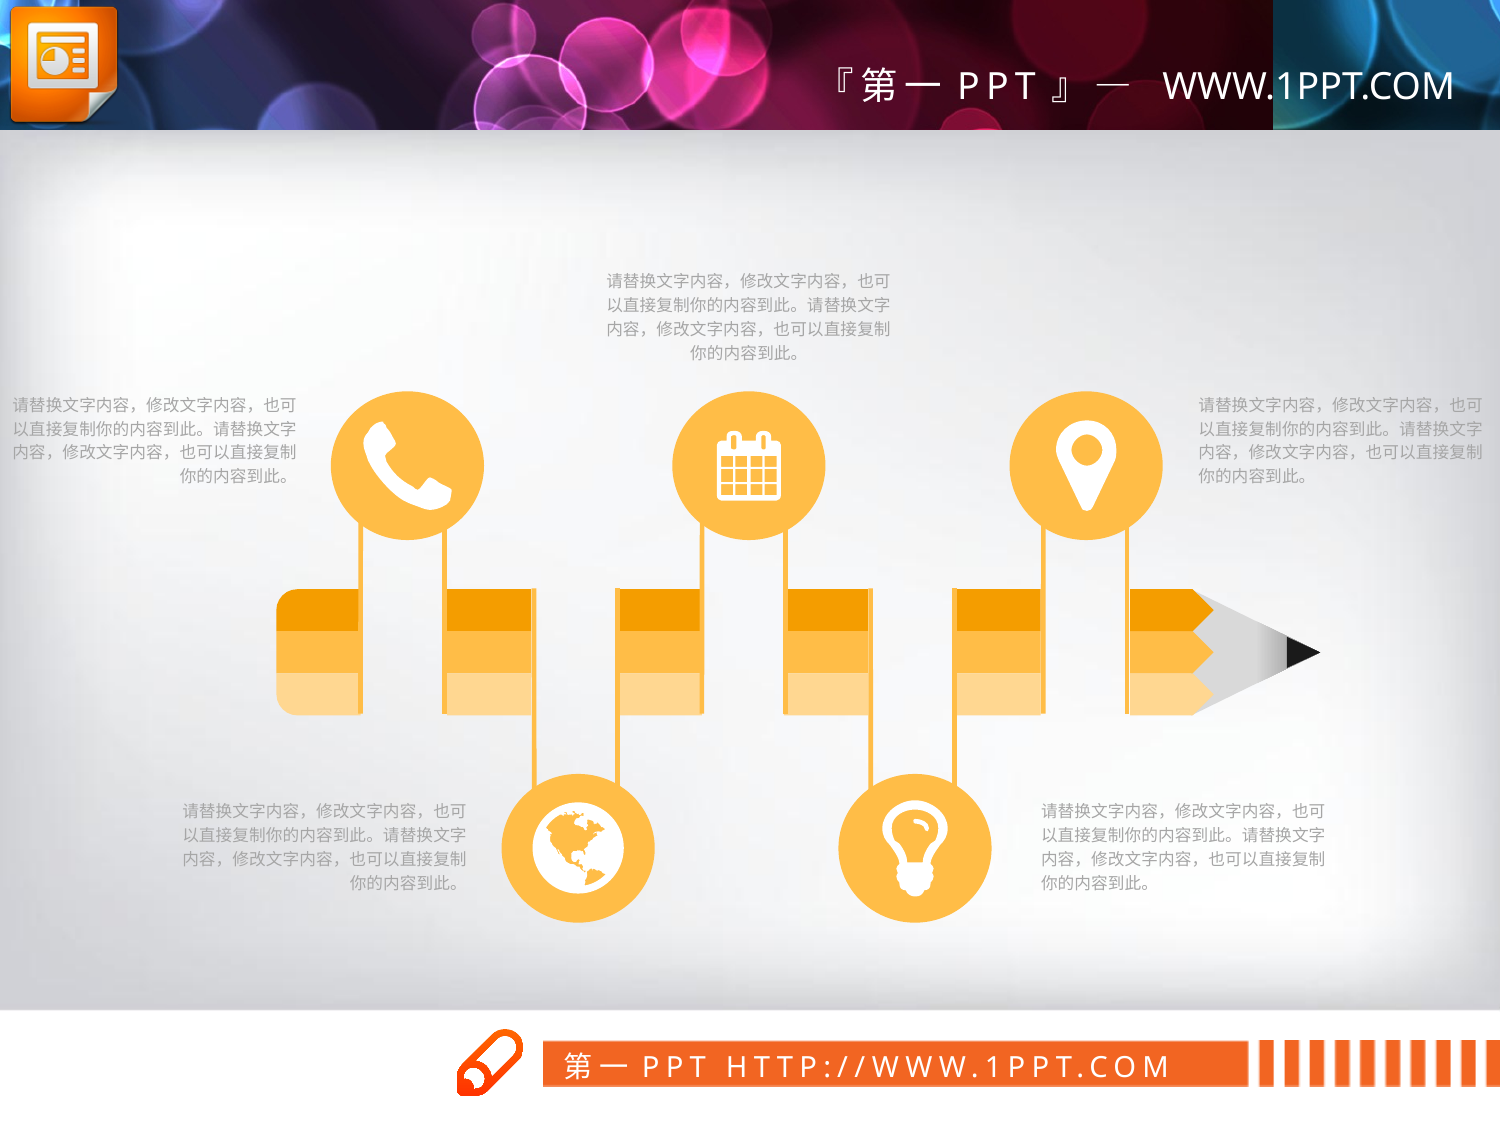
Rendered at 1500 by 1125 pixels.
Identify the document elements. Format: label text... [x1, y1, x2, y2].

text_box 请替换文字内容，修改文字内容，也可以直接复制你的内容到此。请替换文字内容，修改文字内容，也可以直接复制你的内容到此。 [603, 267, 895, 363]
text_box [501, 773, 655, 923]
picture [0, 0, 1500, 1012]
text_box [254, 617, 382, 695]
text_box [256, 526, 549, 611]
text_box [838, 773, 992, 923]
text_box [598, 526, 890, 611]
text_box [766, 691, 1059, 776]
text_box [1009, 391, 1163, 541]
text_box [330, 391, 485, 541]
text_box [430, 691, 722, 776]
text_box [425, 614, 553, 695]
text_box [935, 614, 1062, 695]
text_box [672, 391, 826, 541]
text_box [1161, 557, 1289, 748]
text_box 请替换文字内容，修改文字内容，也可以直接复制你的内容到此。请替换文字内容，修改文字内容，也可以直接复制你的内容到此。 [175, 796, 467, 893]
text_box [596, 617, 724, 692]
text_box 请替换文字内容，修改文字内容，也可以直接复制你的内容到此。请替换文字内容，修改文字内容，也可以直接复制你的内容到此。 [1041, 796, 1333, 893]
picture [543, 1040, 1500, 1087]
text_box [762, 617, 890, 694]
text_box 请替换文字内容，修改文字内容，也可以直接复制你的内容到此。请替换文字内容，修改文字内容，也可以直接复制你的内容到此。 [5, 390, 297, 487]
text_box 请替换文字内容，修改文字内容，也可以直接复制你的内容到此。请替换文字内容，修改文字内容，也可以直接复制你的内容到此。 [1198, 390, 1490, 487]
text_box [939, 526, 1231, 611]
